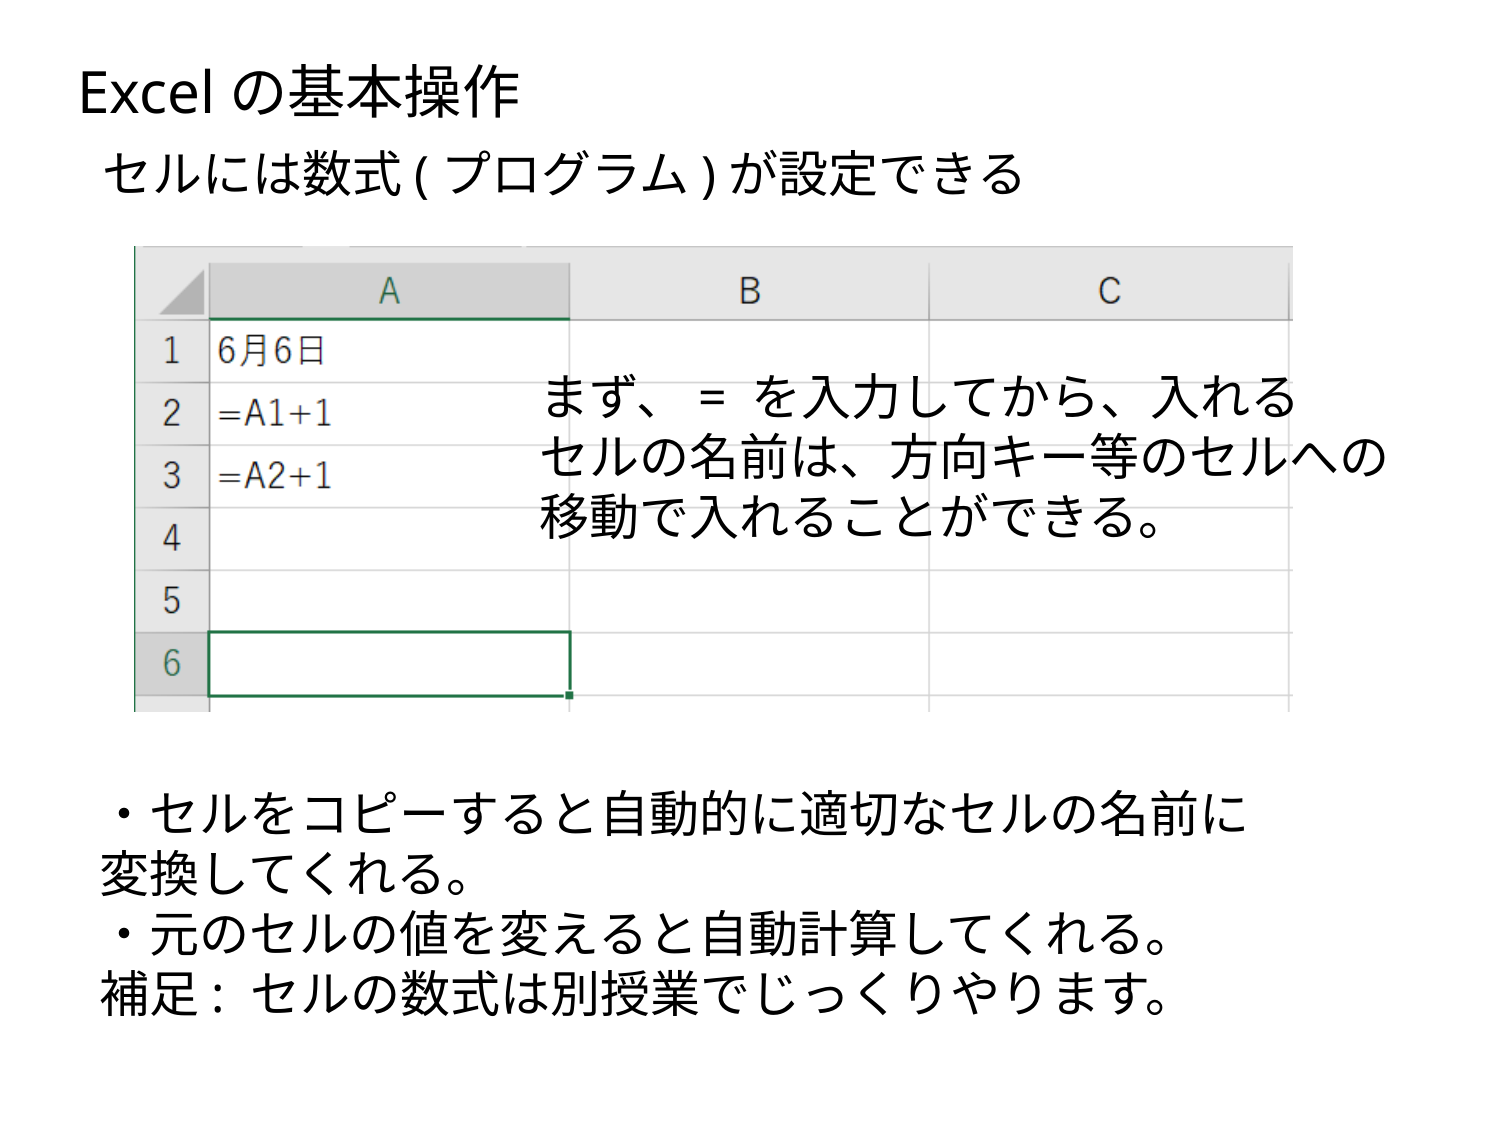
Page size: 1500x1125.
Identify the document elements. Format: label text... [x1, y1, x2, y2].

text_box まず、= を入力してから、入れる セルの名前は、方向キー等のセルへの移動で入れることができる。 [1293, 358, 1435, 553]
text_box ・セルをコピーすると自動的に適切なセルの名前に 変換してくれる。 ・元のセルの値を変えると自動計算してくれる。 補足: セルの数式は別授業でじっくりやります。 [84, 774, 1435, 1030]
text_box Excelの基本操作 [62, 47, 1366, 133]
picture [134, 246, 1293, 712]
text_box セルには数式(プログラム)が設定できる [87, 135, 1388, 211]
